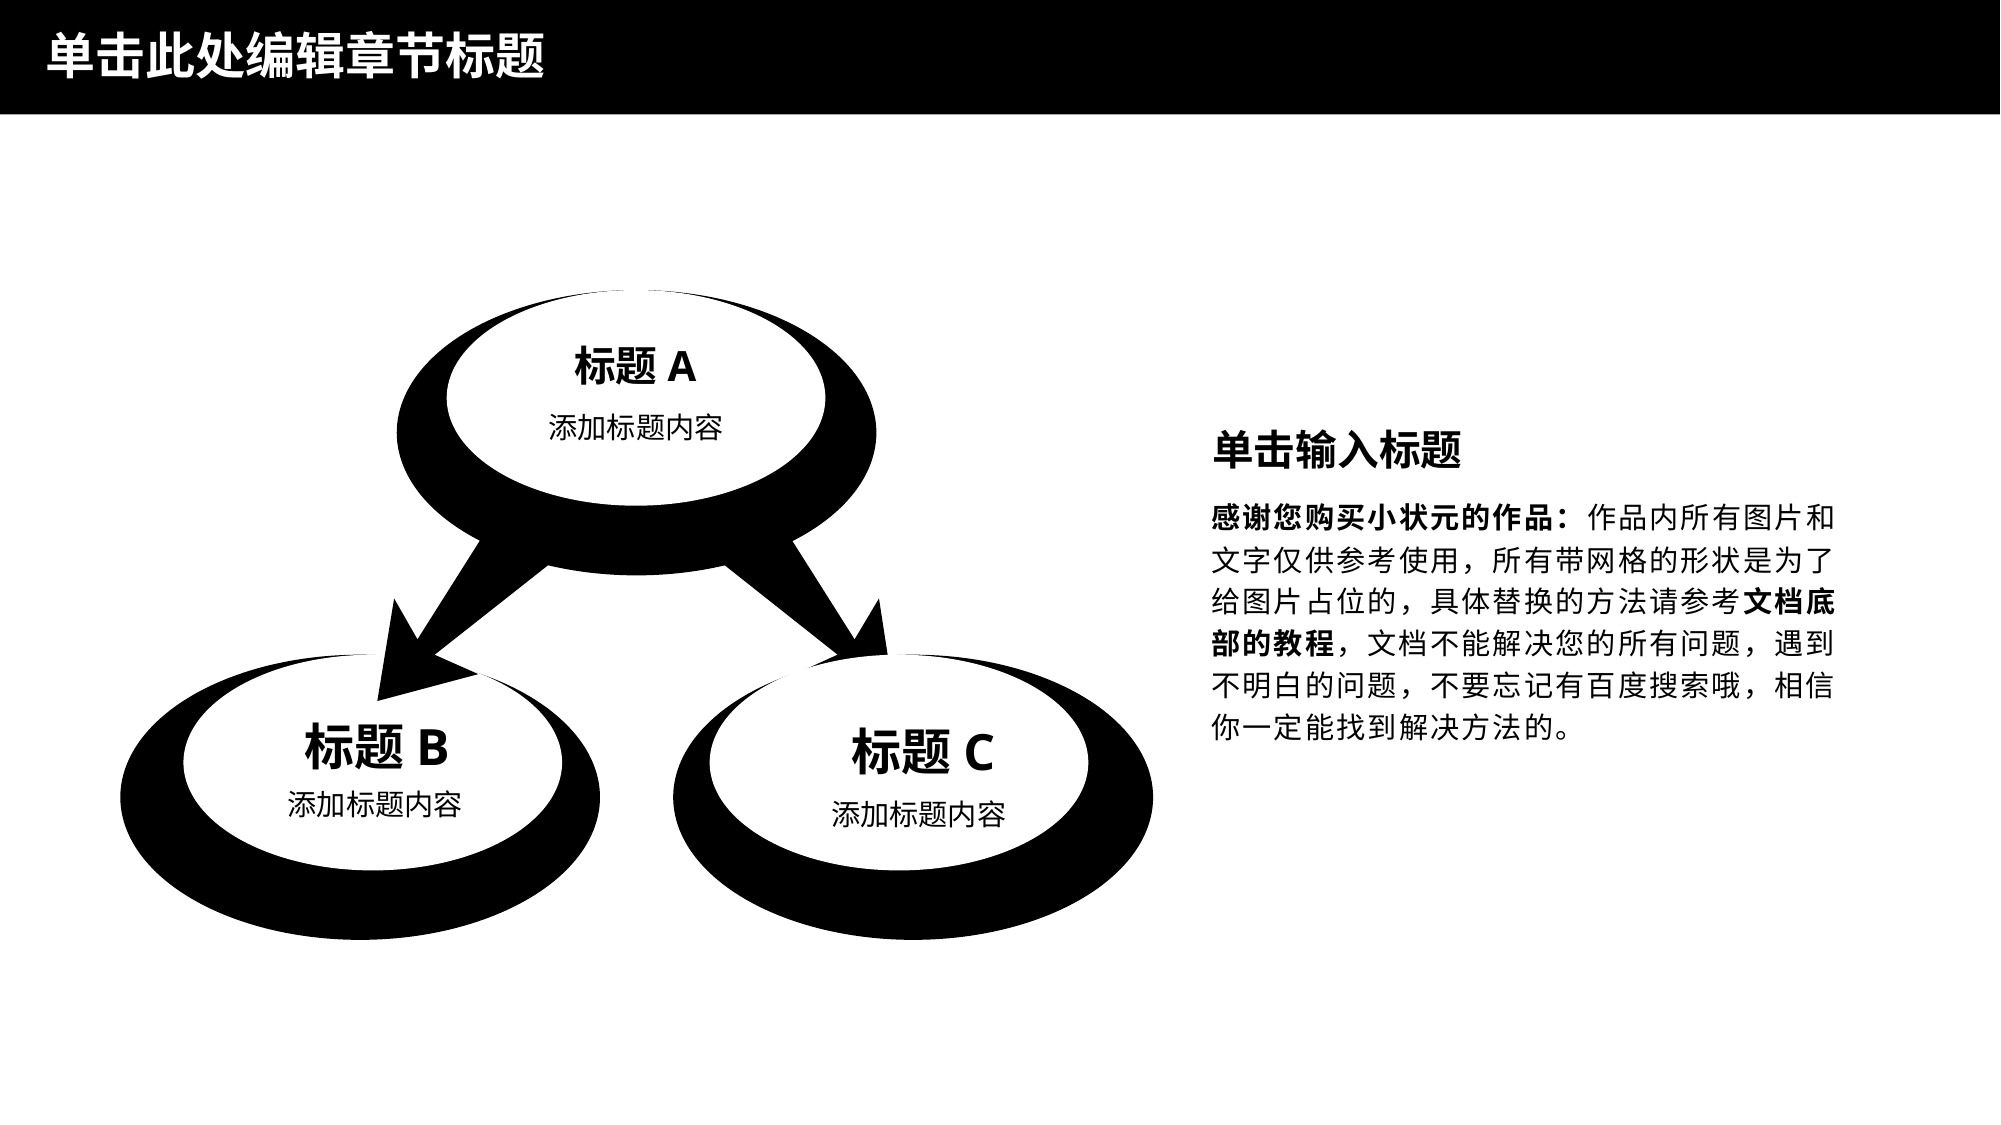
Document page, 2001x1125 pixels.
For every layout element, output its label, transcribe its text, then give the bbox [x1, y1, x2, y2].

text_box 单击此处编辑章节标题 [30, 17, 588, 93]
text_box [673, 654, 1154, 940]
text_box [1197, 416, 1867, 756]
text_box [377, 290, 895, 702]
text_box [120, 654, 600, 940]
